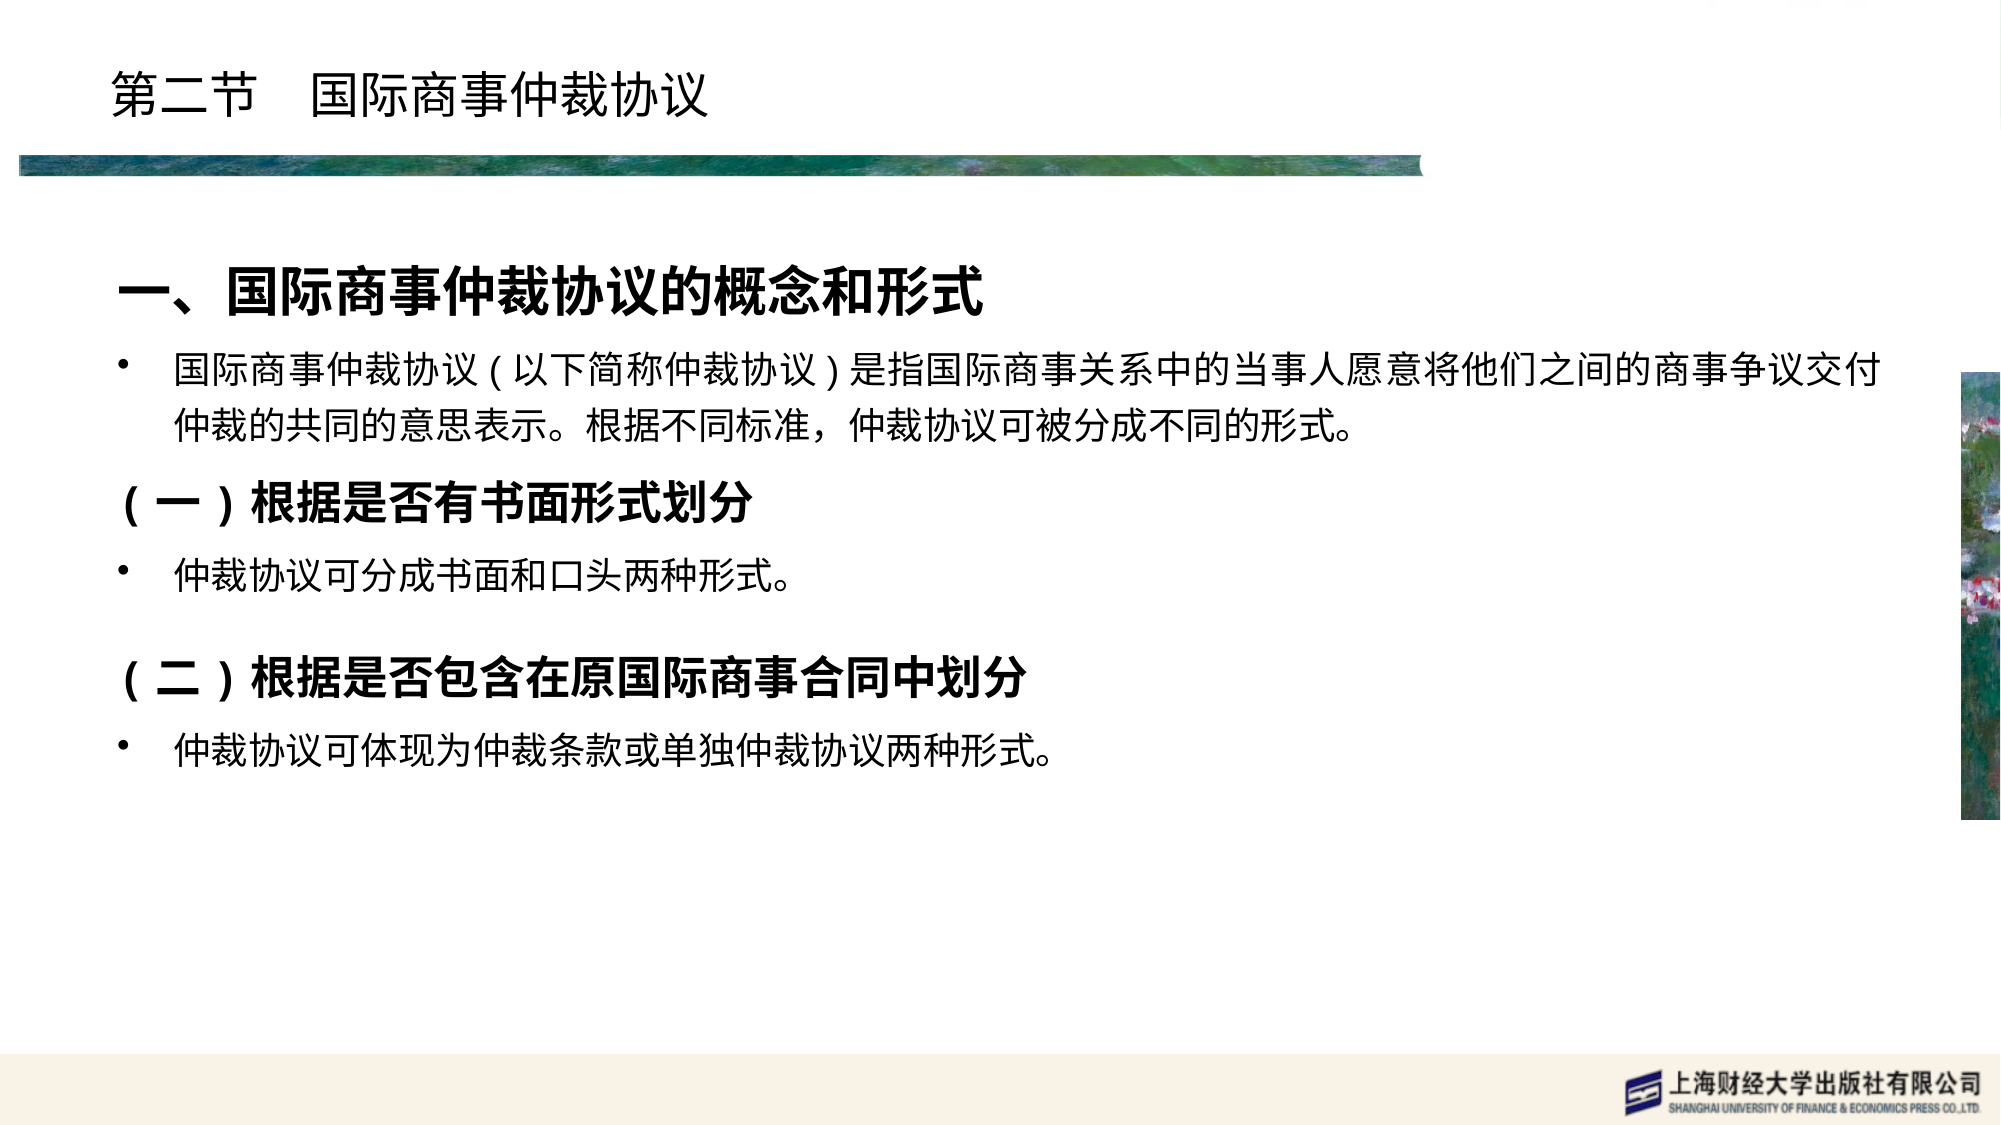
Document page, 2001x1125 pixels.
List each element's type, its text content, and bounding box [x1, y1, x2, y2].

picture [0, 0, 2001, 1125]
title 第二节 国际商事仲裁协议 [94, 42, 1451, 146]
list 一、国际商事仲裁协议的概念和形式 国际商事仲裁协议(以下简称仲裁协议)是指国际商事关系中的当事人愿意将他们之间的商事争议交付仲裁的共同的意思表示。根据不同标准，仲裁协议可被分成不同的形式。 (一)根据是否有书面形式划分 仲裁协议可分成书面和口头两种形式。 (二)根据是否包含在原国际商事合同中划分 仲裁协议可体现为仲裁条款或单独仲裁协议两种形式。 [102, 233, 1898, 1032]
